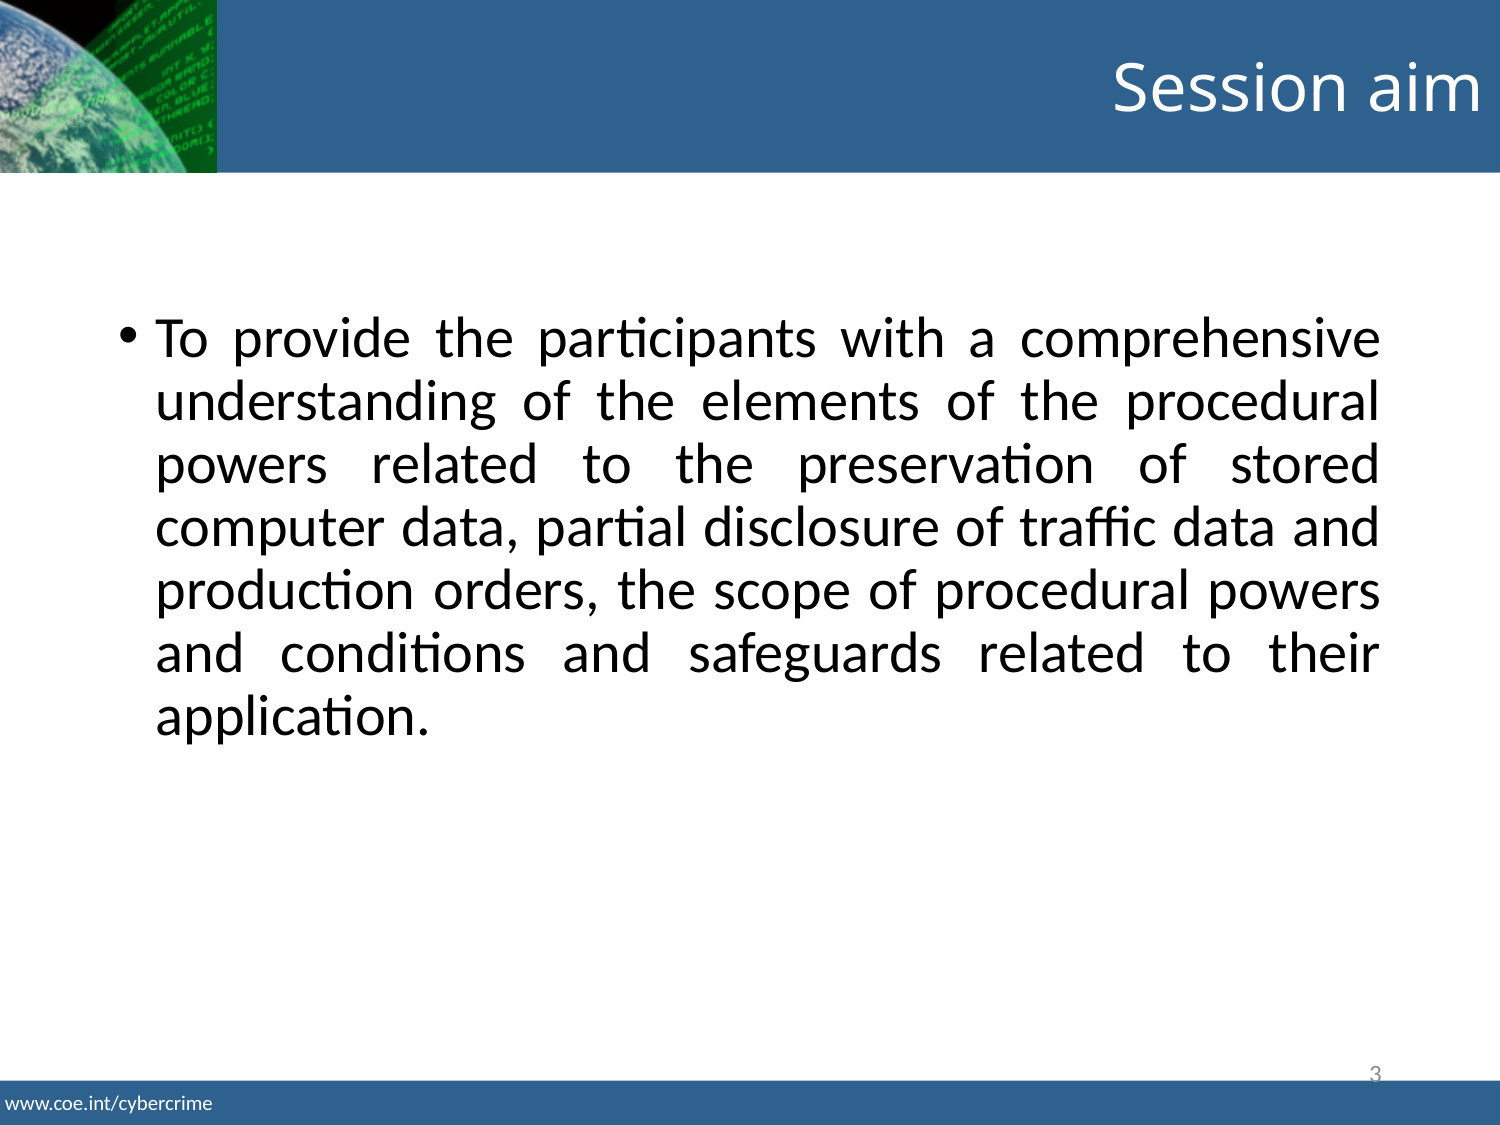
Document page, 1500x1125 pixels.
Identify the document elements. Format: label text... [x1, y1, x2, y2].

slide_number 3 [1059, 1042, 1397, 1103]
list Session aim [421, 0, 1500, 172]
list To provide the participants with a comprehensive understanding of the elements of the procedural powers related to the preservation of stored computer data, partial disclosure of traffic data and production orders, the scope of procedural powers and conditions and safeguards related to their application. [103, 299, 1397, 1014]
picture [0, 0, 217, 173]
